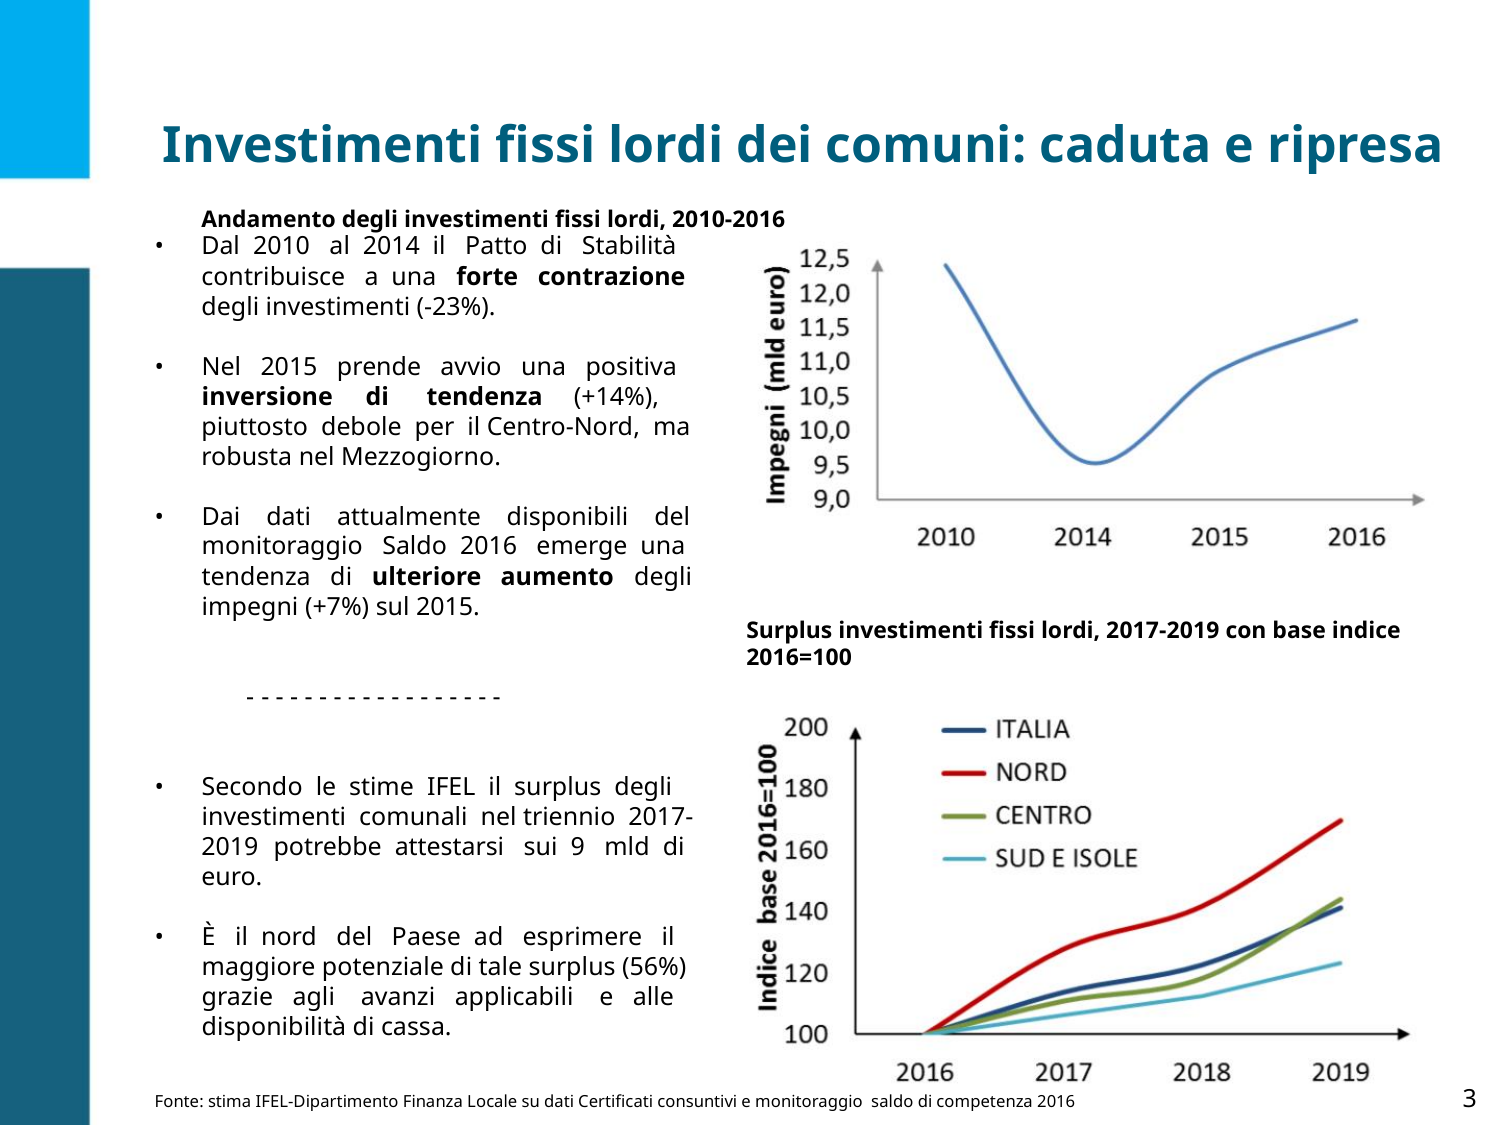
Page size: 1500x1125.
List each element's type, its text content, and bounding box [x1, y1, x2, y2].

text_box È il nord del Paese ad esprimere il maggiore potenziale di tale surplus (56%) grazie agli avanzi applicabili e alle disponibilità di cassa. [201, 922, 732, 1041]
text_box inversione [201, 382, 365, 411]
text_box Dai dati attualmente disponibili del monitoraggio Saldo 2016 emerge una tendenza di ulteriore aumento degli impegni (+7%) sul 2015. [201, 502, 732, 621]
text_box [0, 0, 1500, 1125]
text_box di [365, 382, 426, 411]
text_box - - - - - - - - - - - - - - - - - [261, 682, 554, 711]
text_box Fonte: stima IFEL-Dipartimento Finanza Locale su dati Certificati consuntivi e monitoraggio saldo di competenza 2016 [154, 1092, 1160, 1111]
text_box Surplus investimenti fissi lordi, 2017-2019 con base indice 2016=100 [746, 617, 1475, 671]
text_box Secondo le stime IFEL il surplus degli investimenti comunali nel triennio 2017- [201, 772, 732, 831]
text_box Investimenti fissi lordi dei comuni: caduta e ripresa [162, 117, 1500, 173]
text_box • [154, 502, 201, 531]
text_box contribuisce a una forte contrazione degli investimenti (-23%). [201, 262, 731, 321]
text_box • • [154, 772, 201, 951]
text_box • [154, 232, 201, 261]
text_box Nel 2015 prende avvio una positiva [201, 352, 732, 381]
text_box • [154, 352, 201, 381]
text_box piuttosto debole per il Centro-Nord, ma robusta nel Mezzogiorno. [201, 412, 732, 471]
text_box 3 [1462, 1084, 1500, 1113]
text_box (+14%), [573, 382, 700, 411]
text_box - [246, 682, 261, 711]
text_box tendenza [426, 382, 573, 411]
text_box Andamento degli investimenti fissi lordi, 2010-2016 Dal 2010 al 2014 il Patto di Stabilità [201, 206, 1477, 260]
text_box potrebbe attestarsi sui 9 mld di [273, 832, 721, 861]
text_box 2019 euro. [201, 832, 297, 891]
